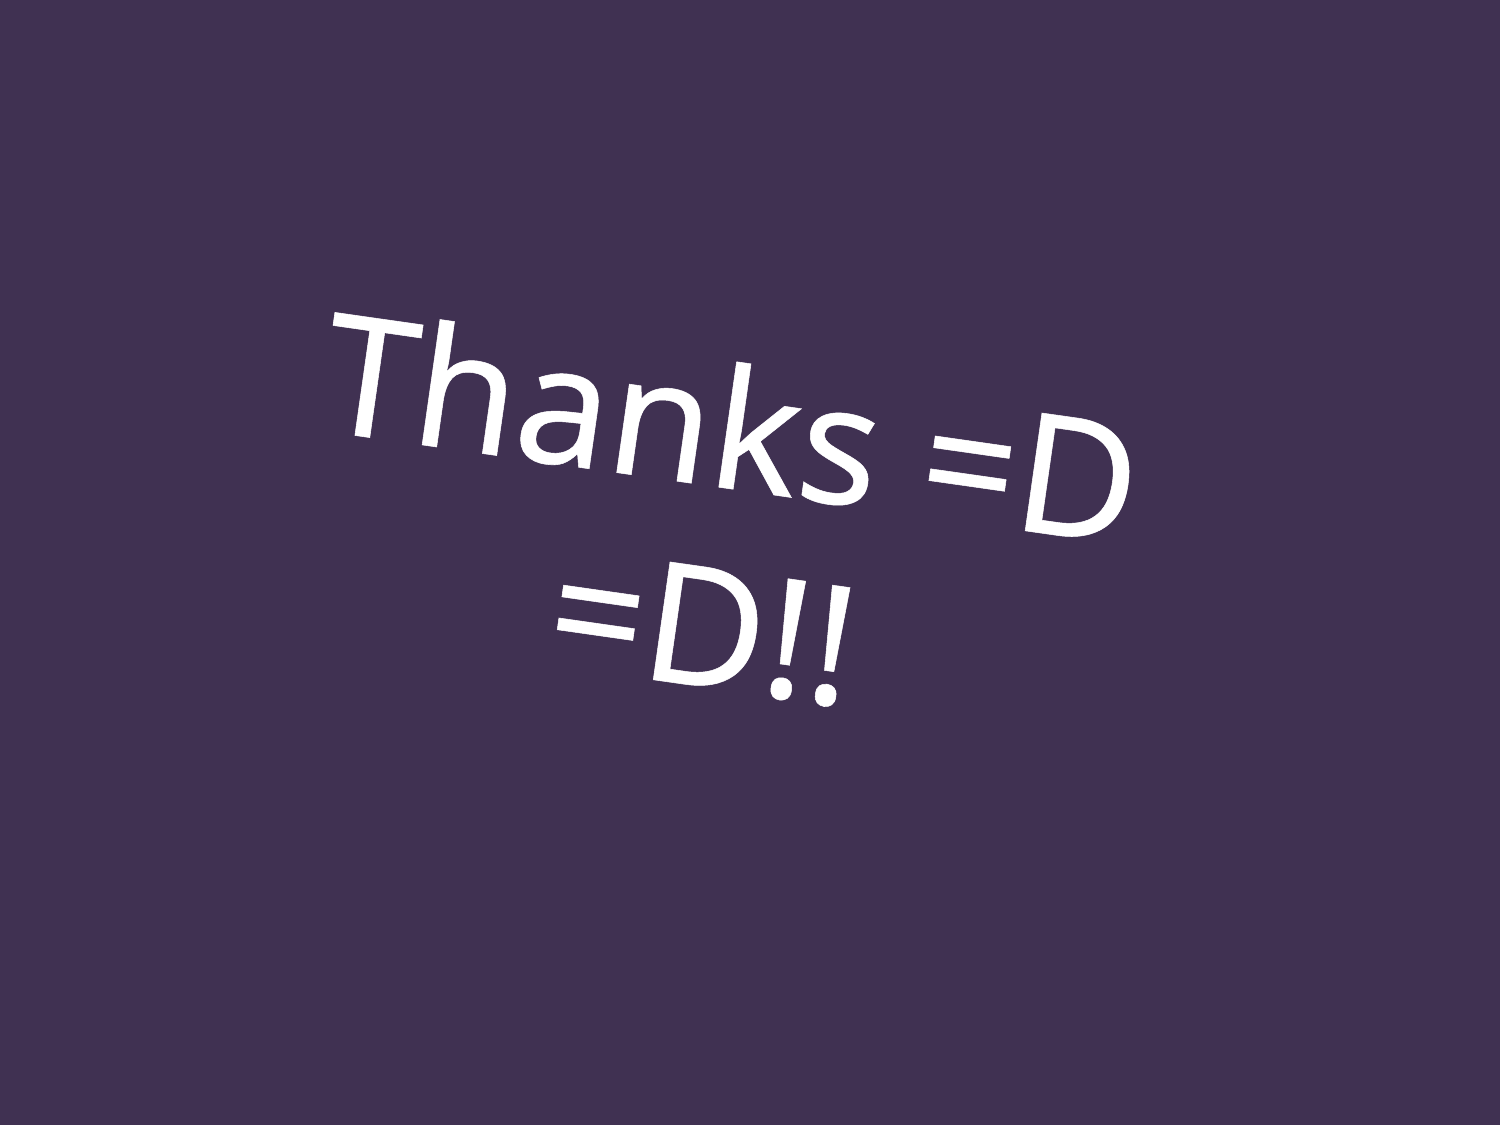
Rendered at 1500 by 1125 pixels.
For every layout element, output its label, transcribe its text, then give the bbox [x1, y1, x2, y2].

text_box Thanks =D =D!! [168, 241, 1268, 801]
